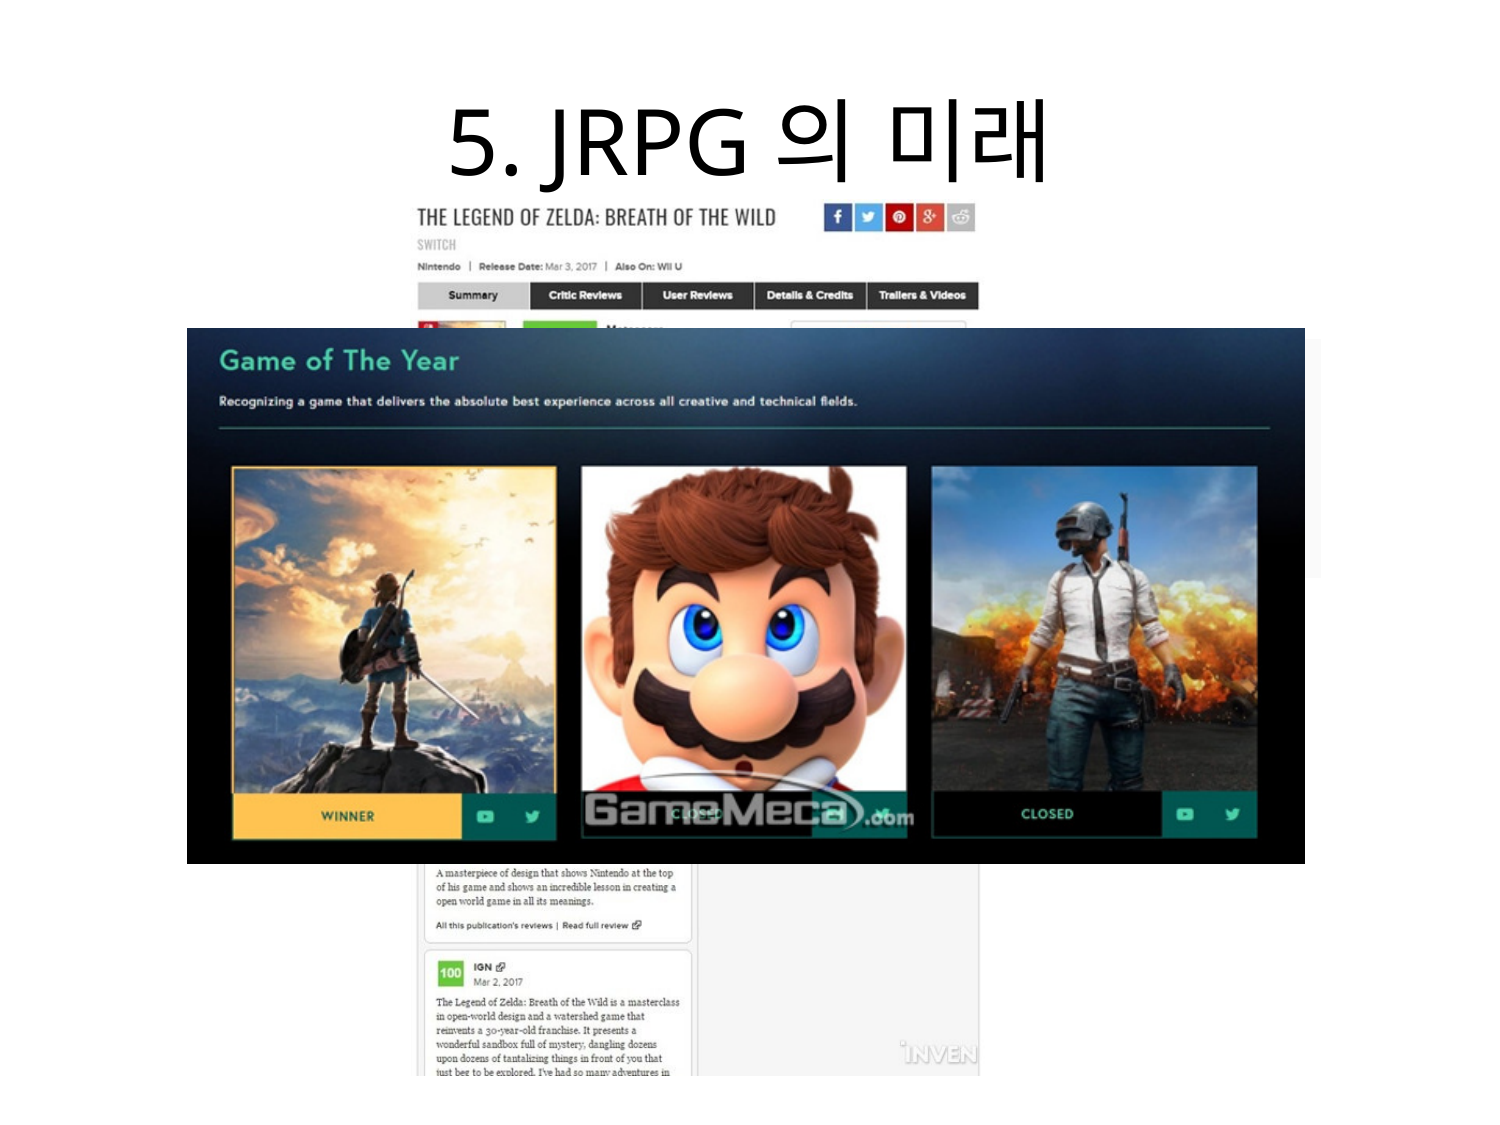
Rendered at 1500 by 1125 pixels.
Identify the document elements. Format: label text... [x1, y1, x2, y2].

picture [187, 198, 1321, 1076]
title 5. JRPG의 미래 [75, 45, 1425, 233]
